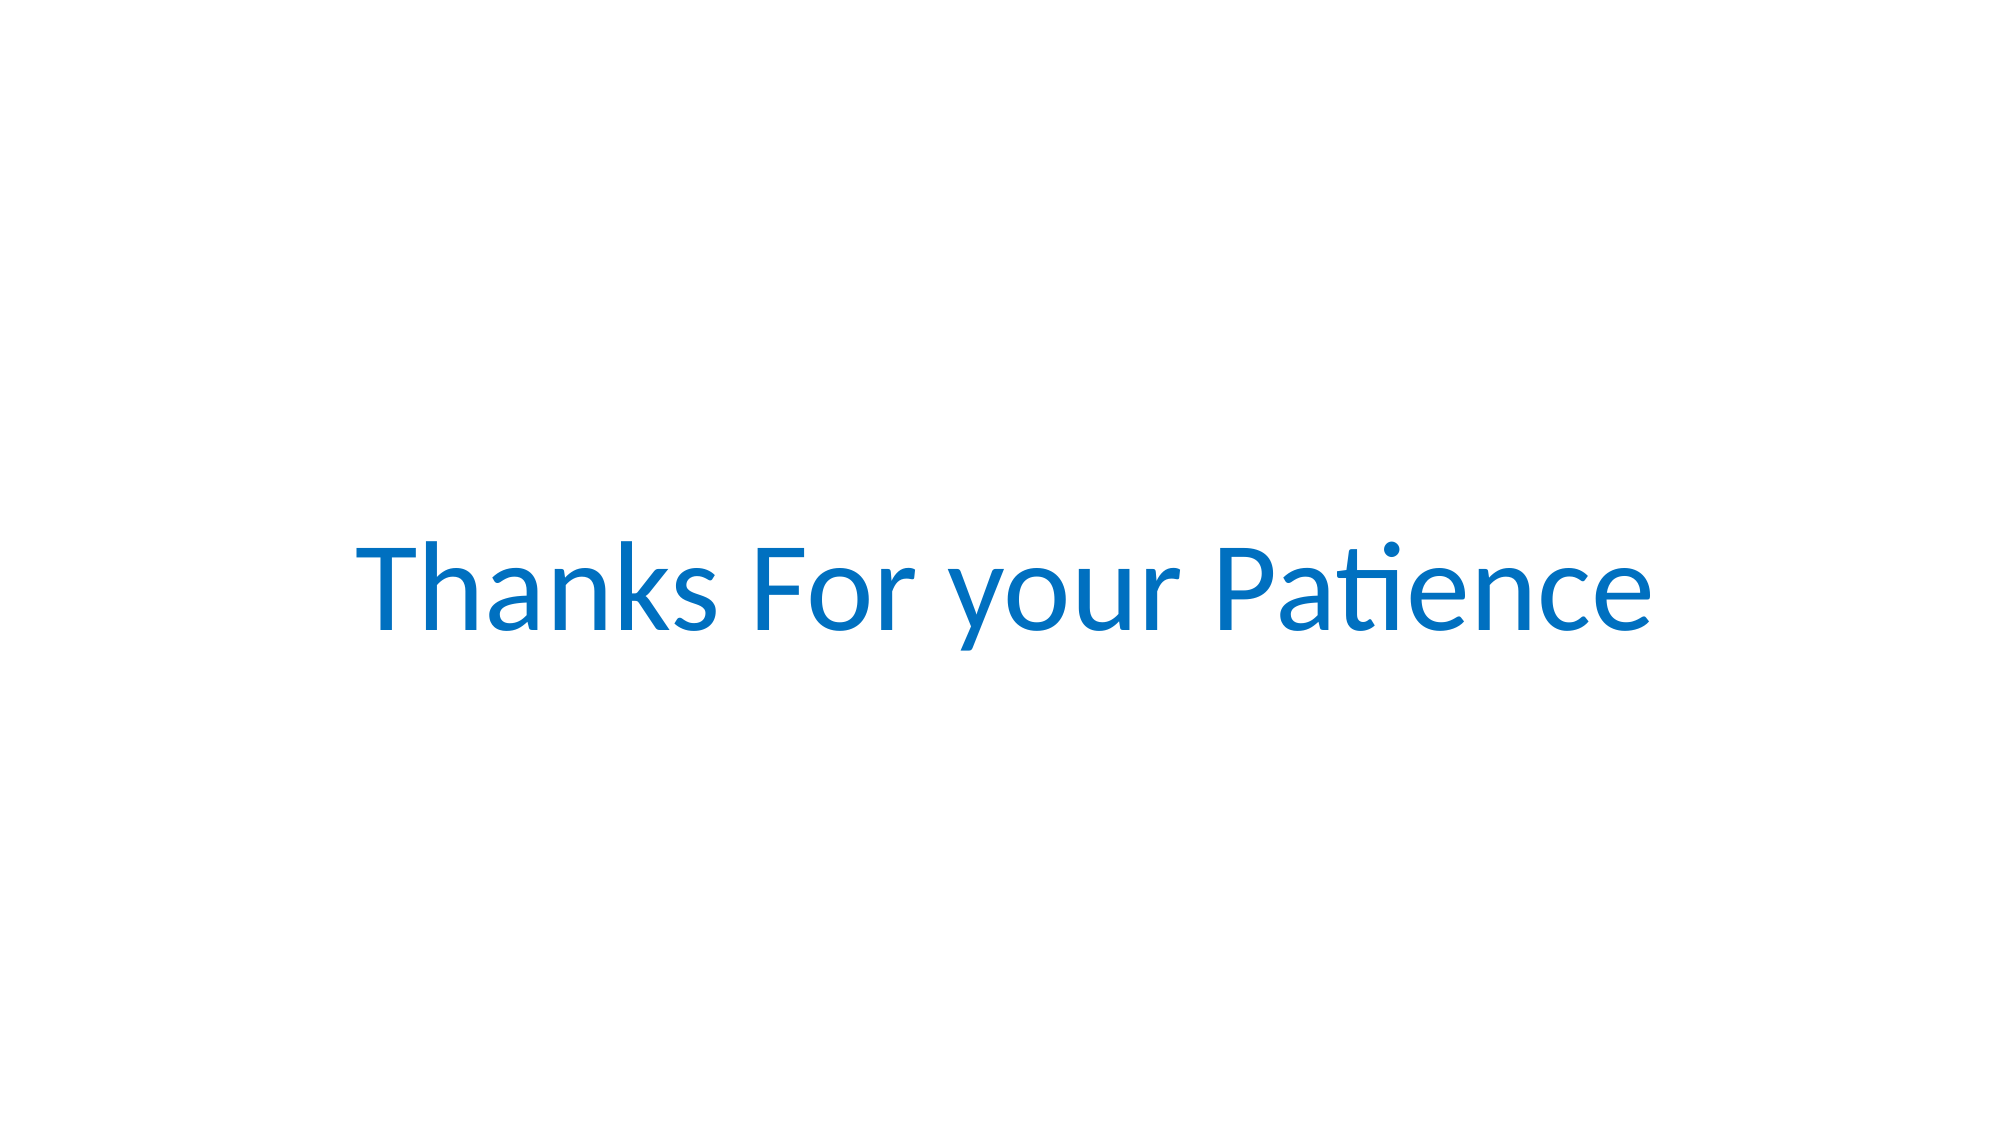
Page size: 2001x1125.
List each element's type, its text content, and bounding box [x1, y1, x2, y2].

list Thanks For your Patience [158, 454, 1884, 670]
